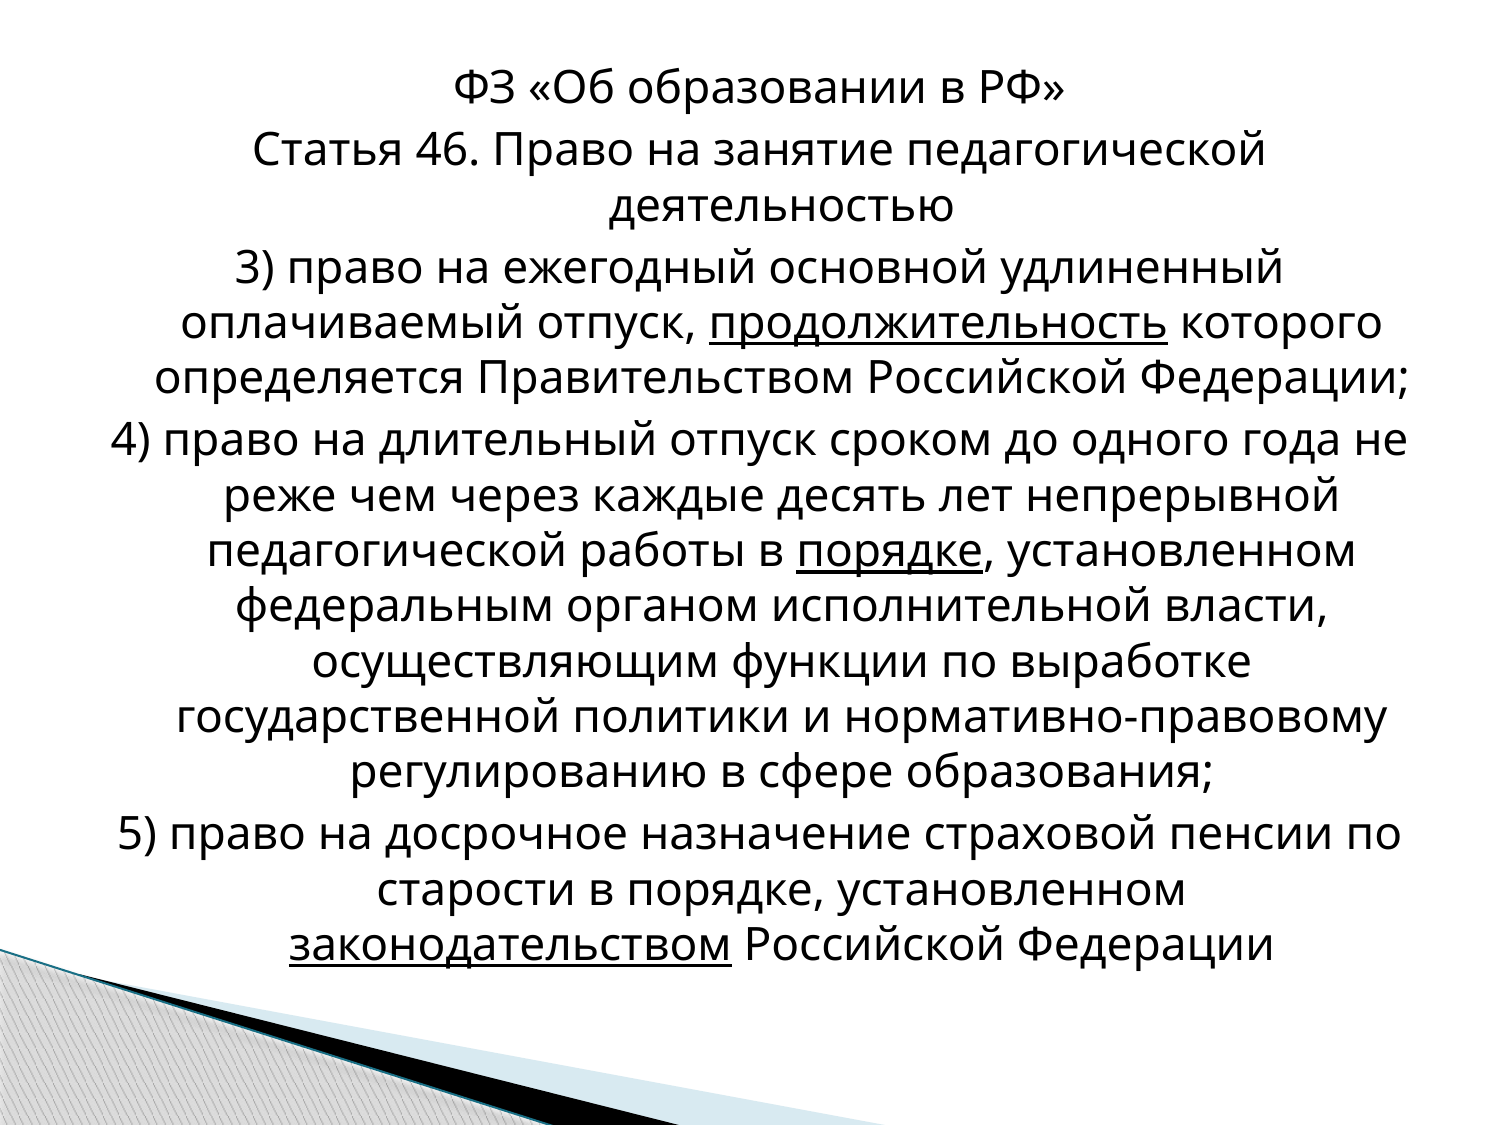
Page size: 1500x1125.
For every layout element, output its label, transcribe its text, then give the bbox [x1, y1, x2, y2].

list ФЗ «Об образовании в РФ» Статья 46. Право на занятие педагогической деятельностью 3) право на ежегодный основной удлиненный оплачиваемый отпуск, продолжительность которого определяется Правительством Российской Федерации; 4) право на длительный отпуск сроком до одного года не реже чем через каждые десять лет непрерывной педагогической работы в порядке, установленном федеральным органом исполнительной власти, осуществляющим функции по выработке государственной политики и нормативно-правовому регулированию в сфере образования; 5) право на досрочное назначение страховой пенсии по старости в порядке, установленном законодательством Российской Федерации [75, 50, 1425, 1005]
